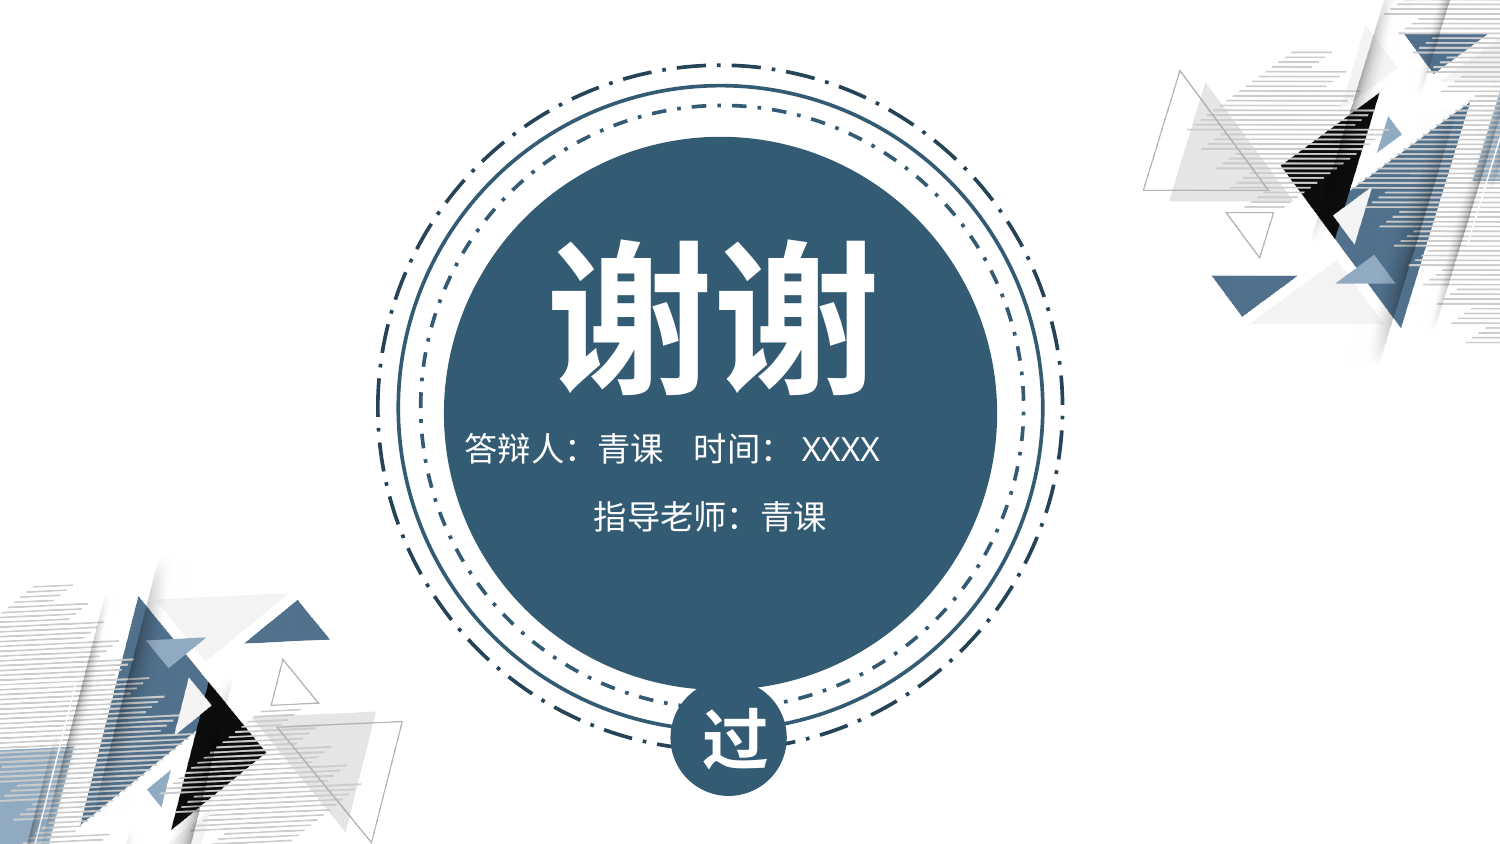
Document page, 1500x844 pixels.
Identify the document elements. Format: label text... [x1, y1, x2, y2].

text_box 答辩人：青课 时间：XXXX [449, 420, 1022, 476]
picture [1095, 0, 1500, 539]
text_box [375, 63, 1065, 749]
text_box 过 [668, 677, 789, 799]
picture [0, 386, 454, 844]
text_box 谢谢 [532, 207, 925, 420]
text_box 指导老师：青课 [579, 488, 898, 544]
